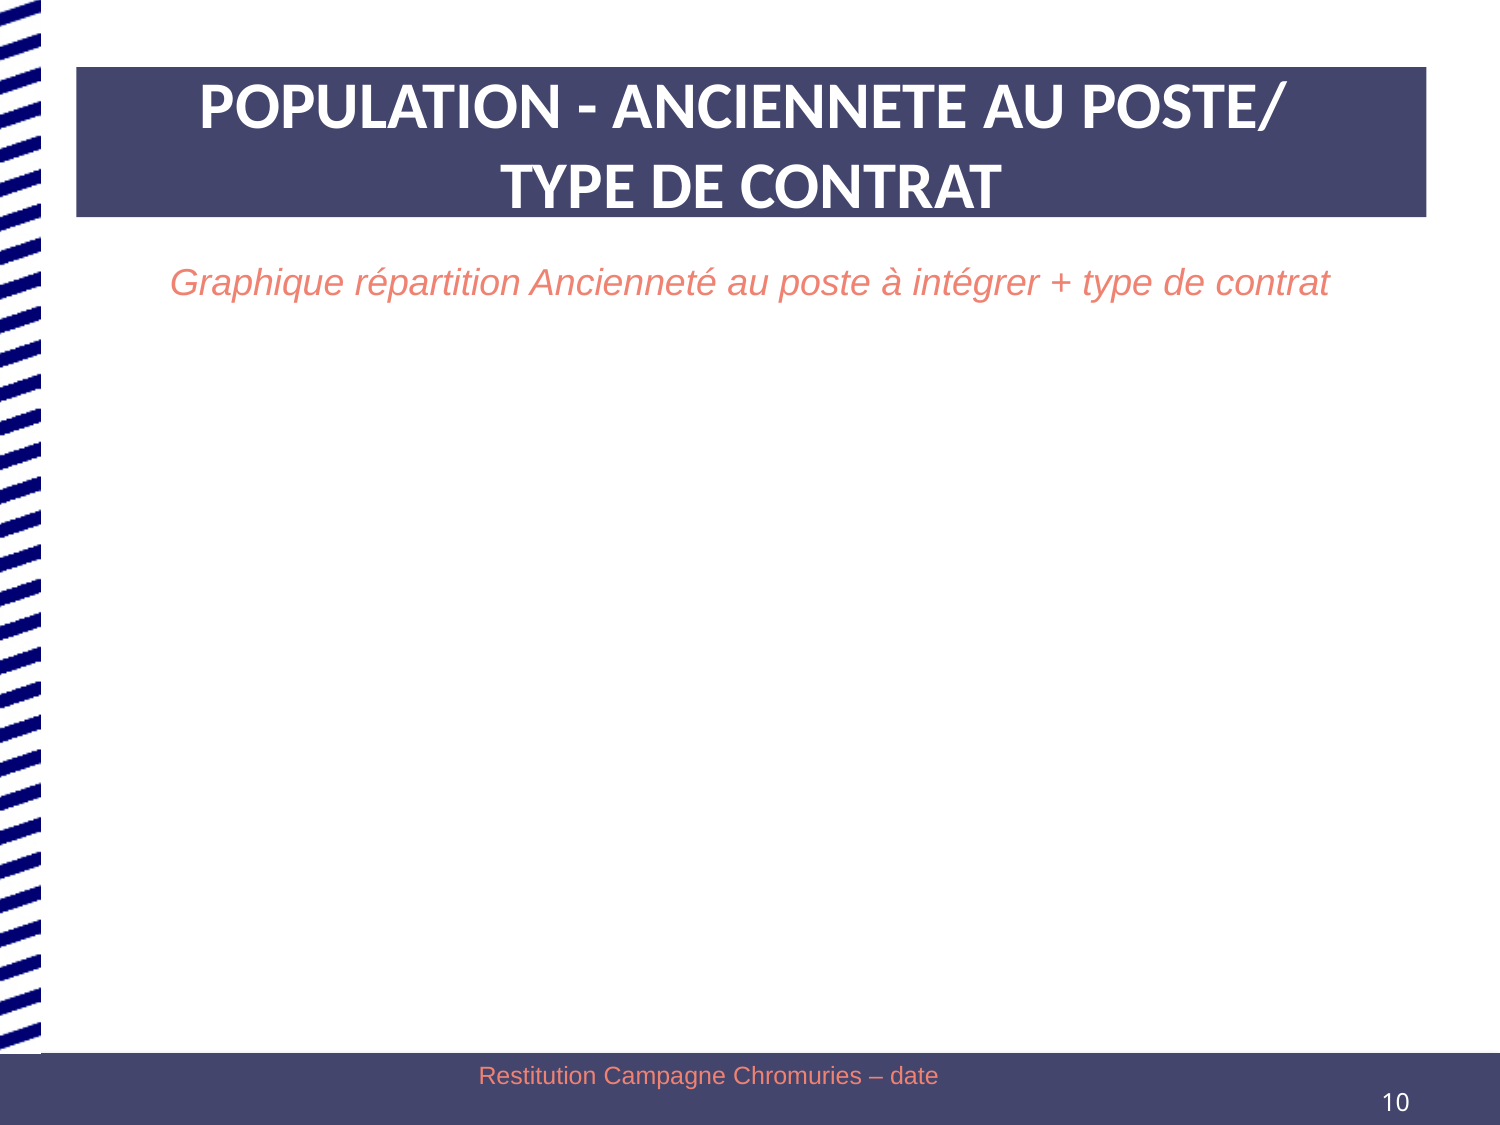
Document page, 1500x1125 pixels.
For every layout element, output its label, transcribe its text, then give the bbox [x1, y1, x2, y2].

footer Restitution Campagne Chromuries – date [456, 1044, 963, 1105]
title POPULATION - ANCIENNETE AU POSTE/ type de contrat [76, 67, 1427, 218]
slide_number 10 [1074, 1073, 1425, 1125]
picture [0, 0, 41, 1054]
text_box Graphique répartition Ancienneté au poste à intégrer + type de contrat [74, 250, 1425, 311]
